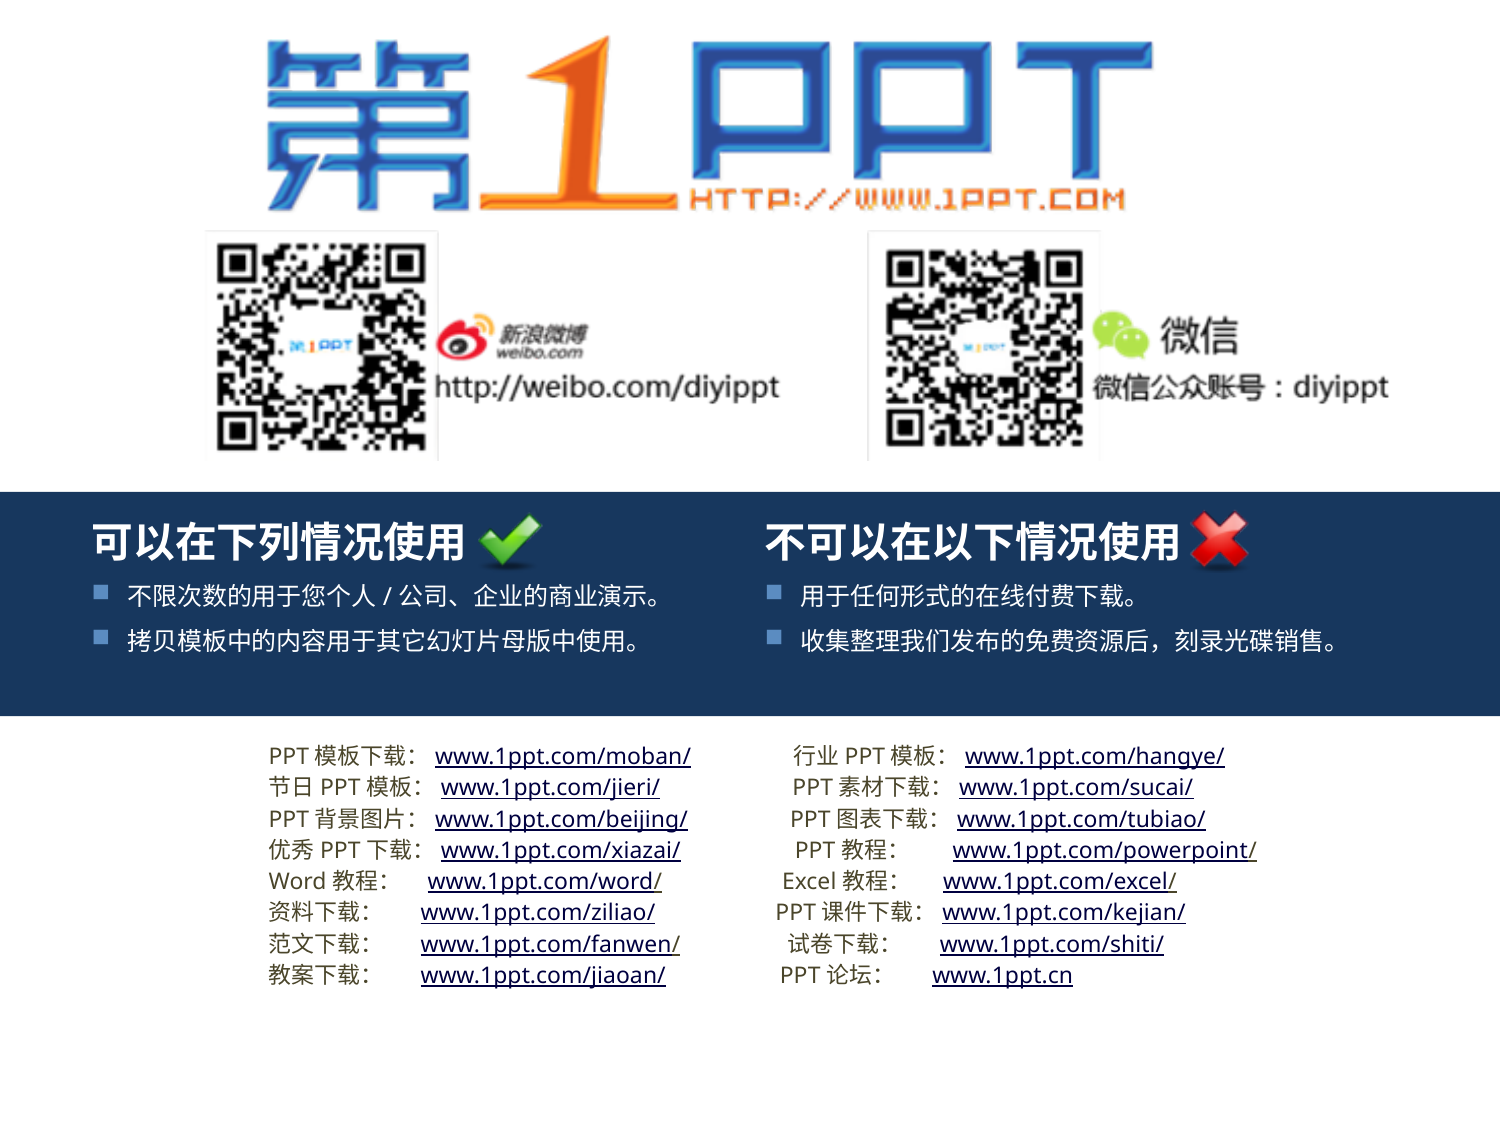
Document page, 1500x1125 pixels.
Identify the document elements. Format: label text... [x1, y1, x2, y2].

picture [170, 20, 1436, 461]
text_box [0, 491, 1500, 717]
text_box PPT模板下载：www.1ppt.com/moban/ 行业PPT模板：www.1ppt.com/hangye/ 节日PPT模板：www.1ppt.com/jieri/ PPT素材下载：www.1ppt.com/sucai/ PPT背景图片：www.1ppt.com/beijing/ PPT图表下载：www.1ppt.com/tubiao/ 优秀PPT下载：www.1ppt.com/xiazai/ PPT教程： www.1ppt.com/powerpoint/ Word教程： www.1ppt.com/word/ Excel教程： www.1ppt.com/excel/ 资料下载： www.1ppt.com/ziliao/ PPT课件下载：www.1ppt.com/kejian/ 范文下载： www.1ppt.com/fanwen/ 试卷下载： www.1ppt.com/shiti/ 教案下载： www.1ppt.com/jiaoan/ PPT论坛： www.1ppt.cn [252, 762, 1315, 1008]
picture [1186, 507, 1252, 573]
picture [477, 507, 544, 573]
text_box 可以在下列情况使用 不限次数的用于您个人/公司、企业的商业演示。 拷贝模板中的内容用于其它幻灯片母版中使用。 [76, 508, 750, 774]
text_box 不可以在以下情况使用 用于任何形式的在线付费下载。 收集整理我们发布的免费资源后，刻录光碟销售。 [750, 508, 1424, 762]
